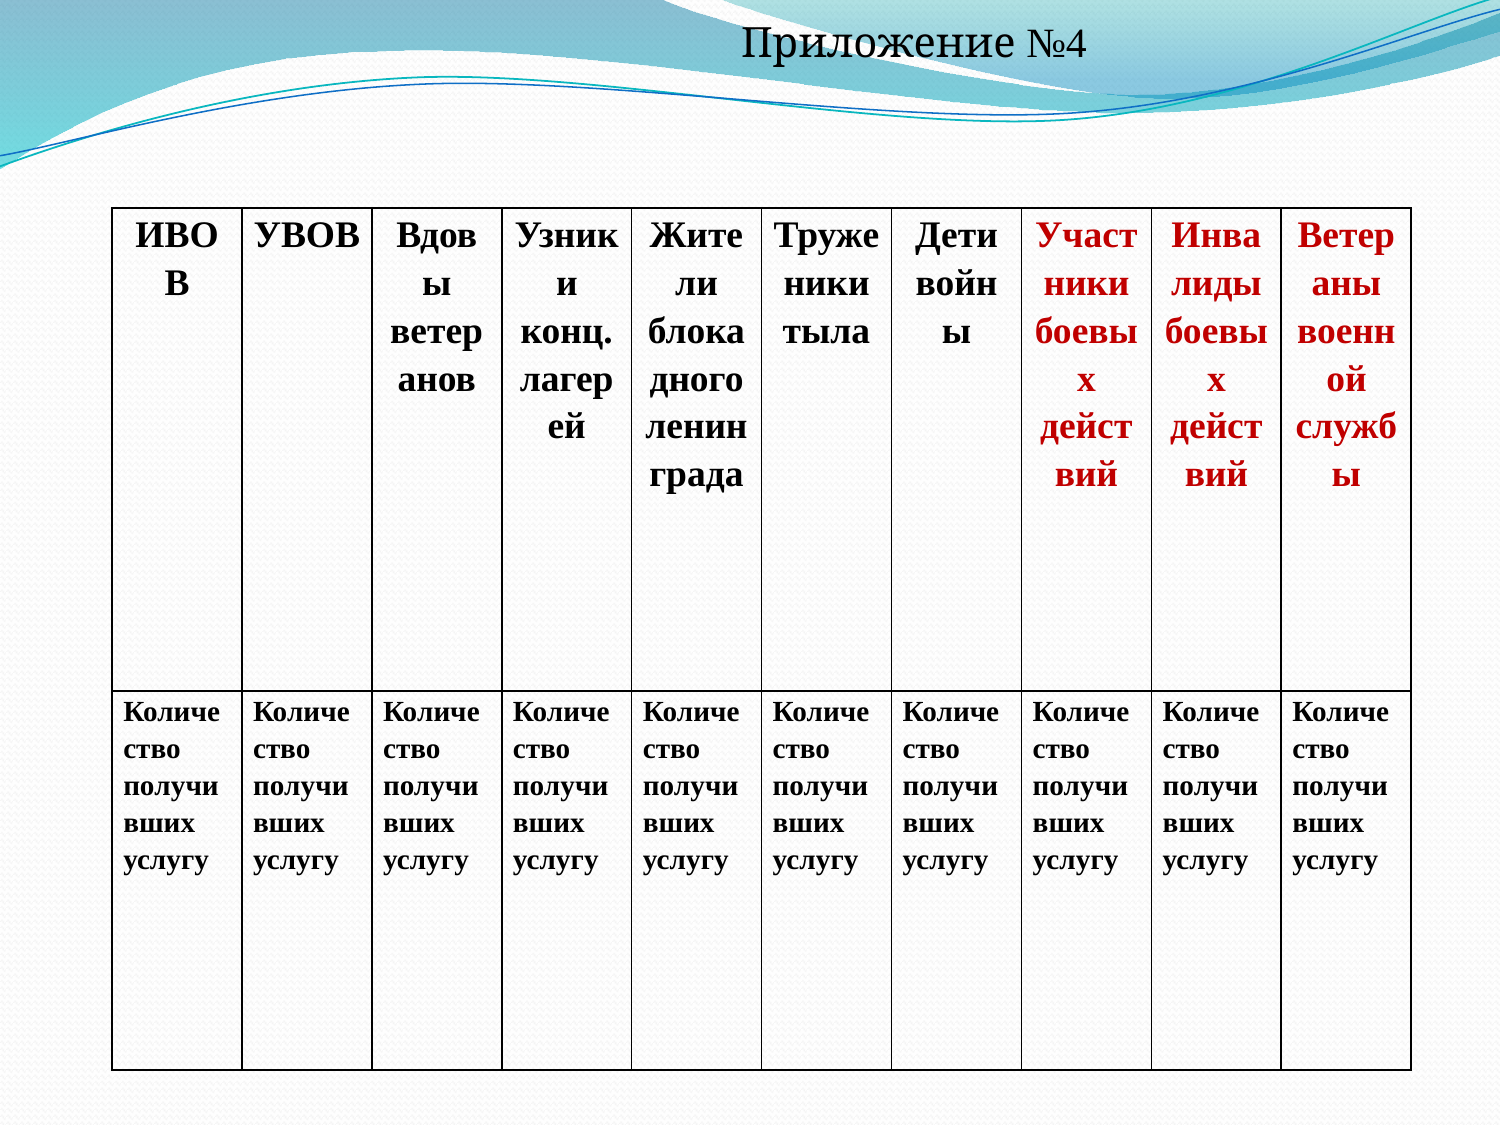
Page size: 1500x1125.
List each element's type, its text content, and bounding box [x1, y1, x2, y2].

table_cell Количество получивших услугу [1152, 692, 1280, 1069]
table_cell Количество получивших услугу [1282, 692, 1410, 1069]
table_header Дети войны [892, 209, 1021, 690]
table_header Узники конц. лагерей [503, 209, 631, 690]
table_header ИВОВ [113, 209, 241, 690]
table_header Участники боевых действий [1022, 209, 1151, 690]
table_cell Количество получивших услугу [373, 692, 501, 1069]
table_cell Количество получивших услугу [892, 692, 1021, 1069]
table_cell Количество получивших услугу [243, 692, 371, 1069]
table_cell Количество получивших услугу [762, 692, 891, 1069]
table_header Вдовы ветеранов [373, 209, 501, 690]
table_cell Количество получивших услугу [503, 692, 631, 1069]
table_header Жители блокадного ленинграда [632, 209, 761, 690]
table_header Труженики тыла [762, 209, 891, 690]
table_header Инвалиды боевых действий [1152, 209, 1280, 690]
table_cell Количество получивших услугу [1022, 692, 1151, 1069]
table_header Ветераны военной службы [1282, 209, 1410, 690]
table_cell Количество получивших услугу [632, 692, 761, 1069]
table_cell Количество получивших услугу [113, 692, 241, 1069]
text_box Приложение №4 [726, 8, 1500, 118]
table_header УВОВ [243, 209, 371, 690]
